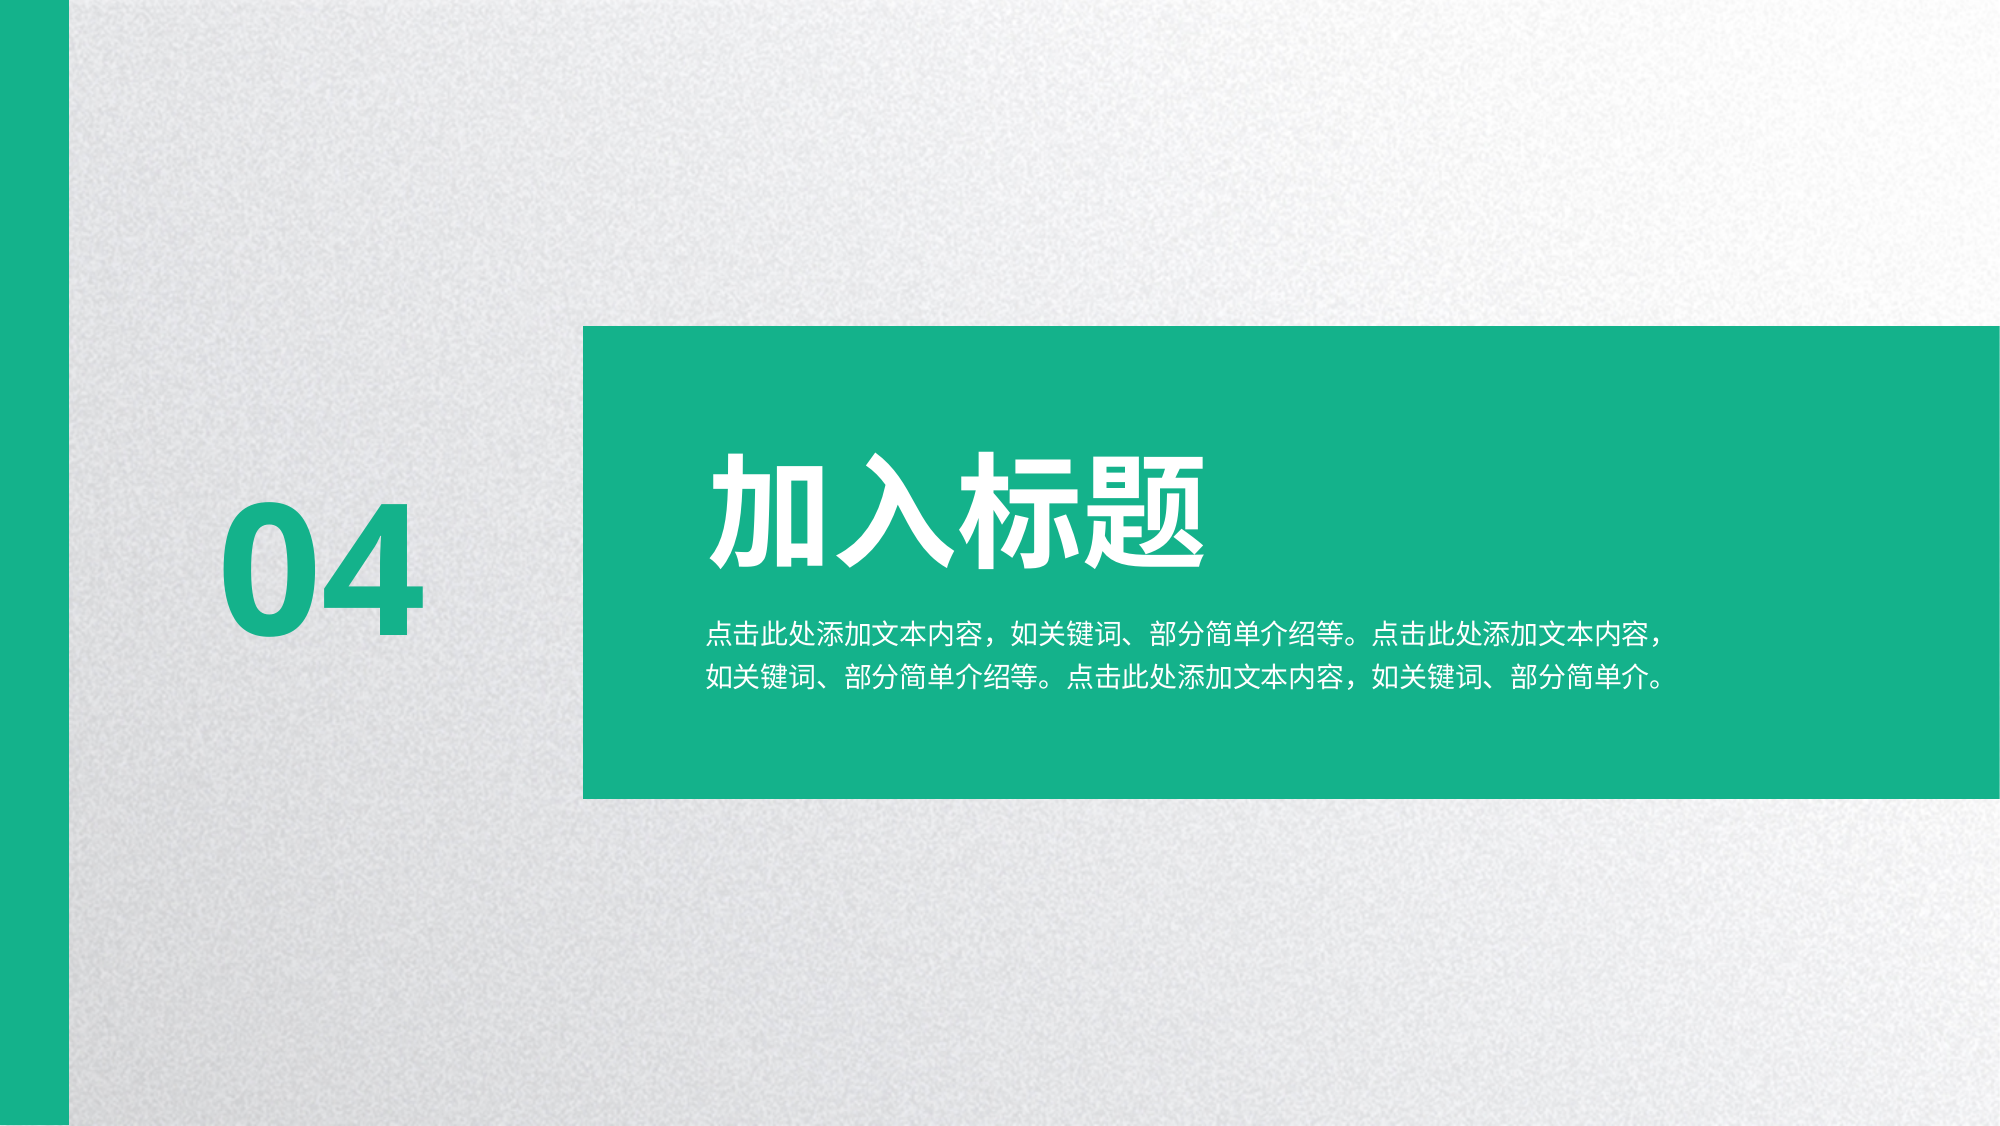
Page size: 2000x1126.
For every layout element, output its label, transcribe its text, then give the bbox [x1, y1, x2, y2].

picture [70, 0, 2000, 1126]
text_box [0, 0, 70, 1126]
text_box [690, 425, 1680, 698]
text_box 04 [127, 367, 517, 757]
text_box [582, 325, 2000, 800]
